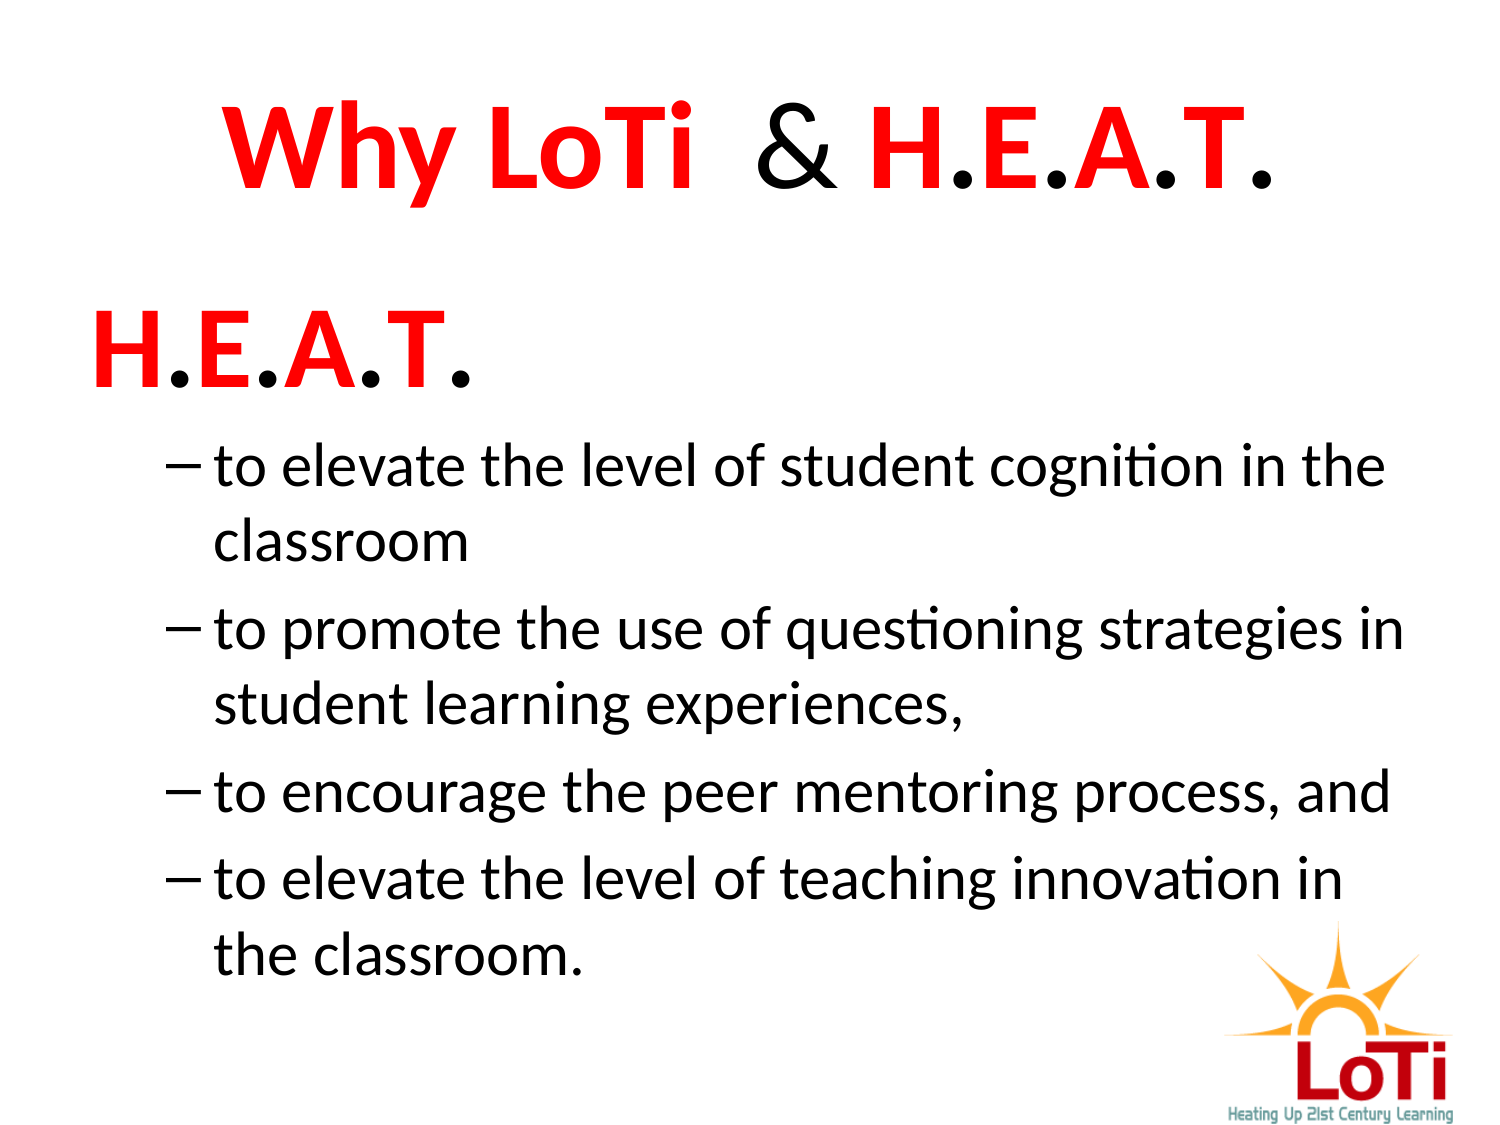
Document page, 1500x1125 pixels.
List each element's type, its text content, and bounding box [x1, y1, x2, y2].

title Why LoTi & H.E.A.T. [75, 45, 1425, 233]
picture [1224, 921, 1455, 1125]
list H.E.A.T. to elevate the level of student cognition in the classroom to promote the use of questioning strategies in student learning experiences, to encourage the peer mentoring process, and to elevate the level of teaching innovation in the classroom. [75, 262, 1425, 1038]
